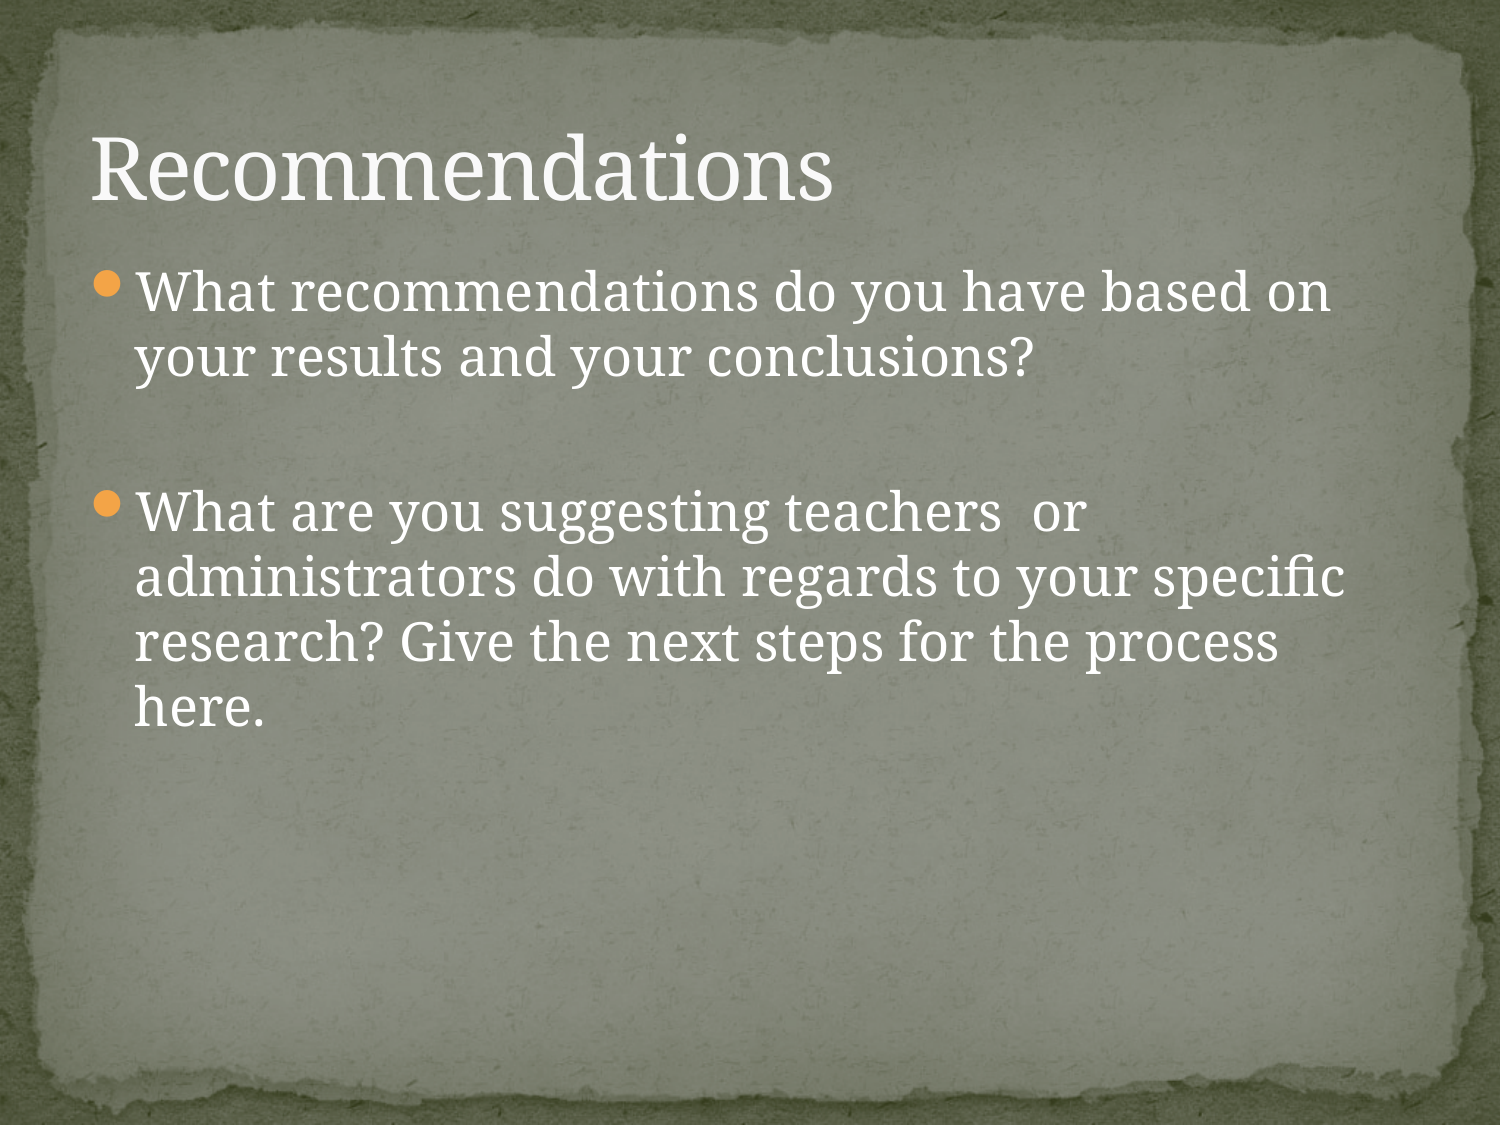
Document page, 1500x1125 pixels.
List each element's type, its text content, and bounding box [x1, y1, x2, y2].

title Recommendations [74, 24, 1425, 225]
list What recommendations do you have based on your results and your conclusions? What are you suggesting teachers or administrators do with regards to your specific research? Give the next steps for the process here. [75, 249, 1425, 1000]
